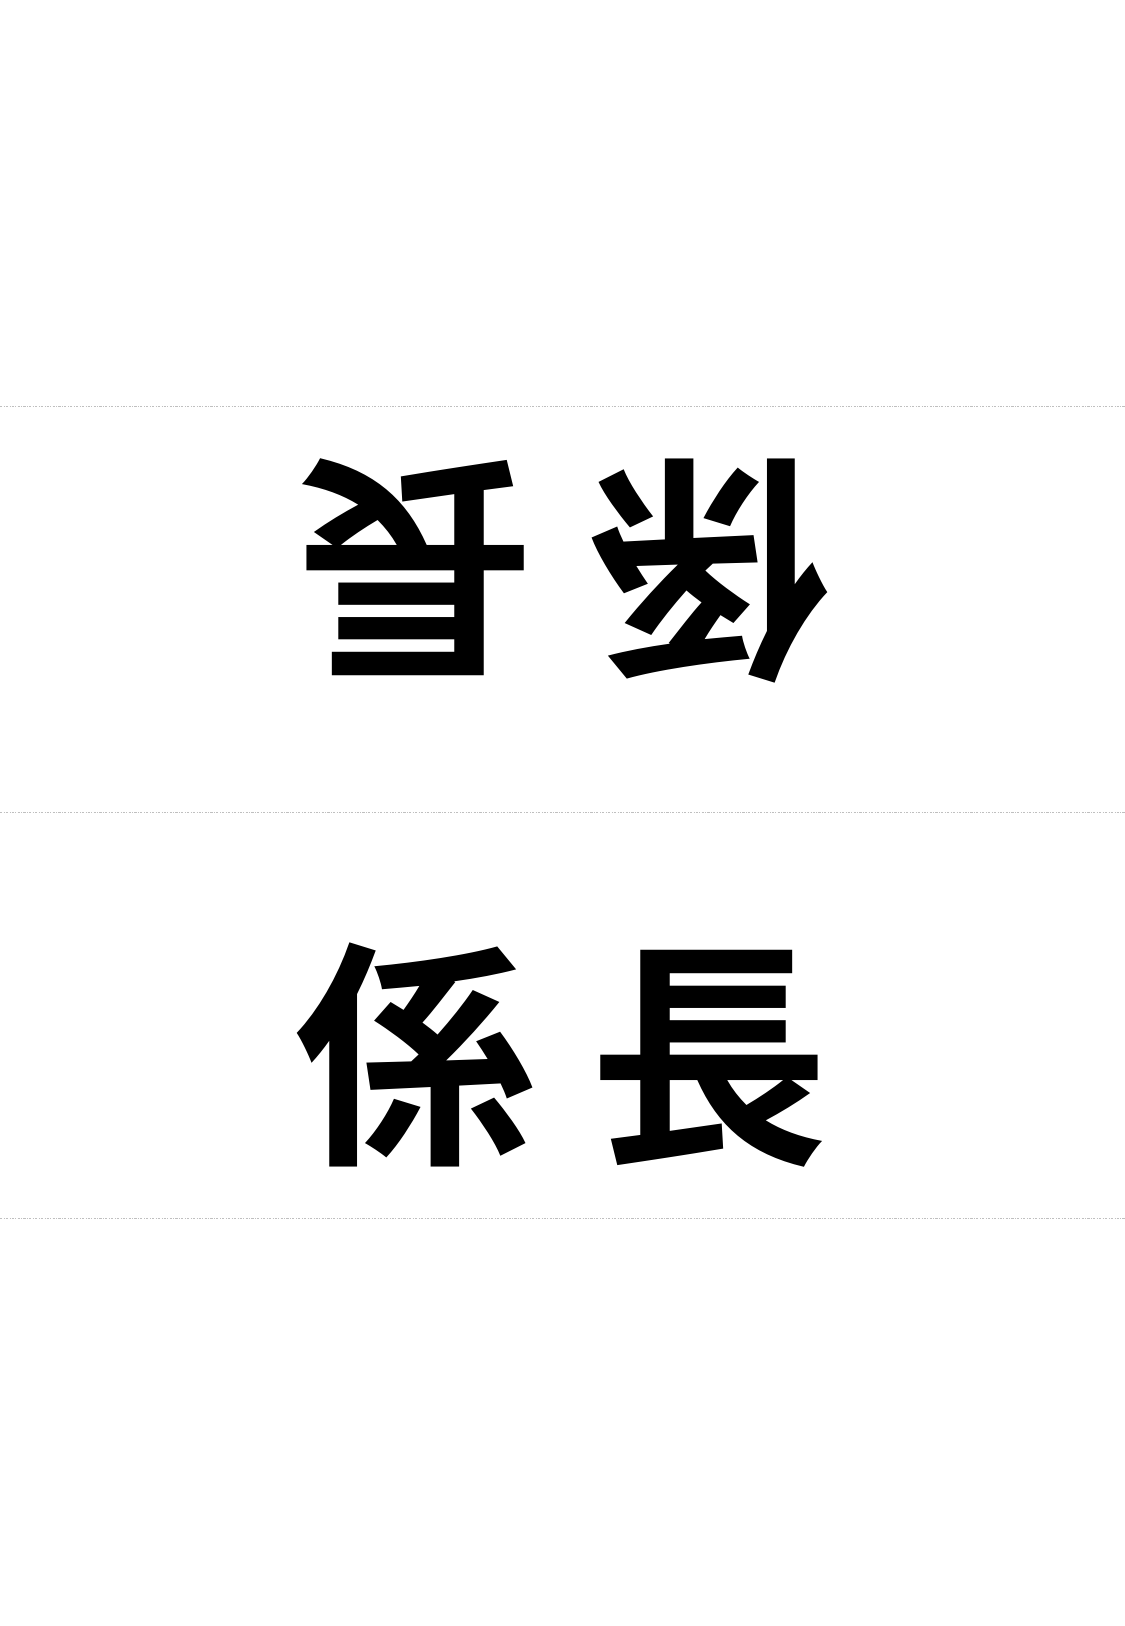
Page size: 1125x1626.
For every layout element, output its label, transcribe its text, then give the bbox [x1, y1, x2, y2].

text_box 係 長 [281, 425, 845, 728]
text_box 係 長 [280, 898, 844, 1201]
